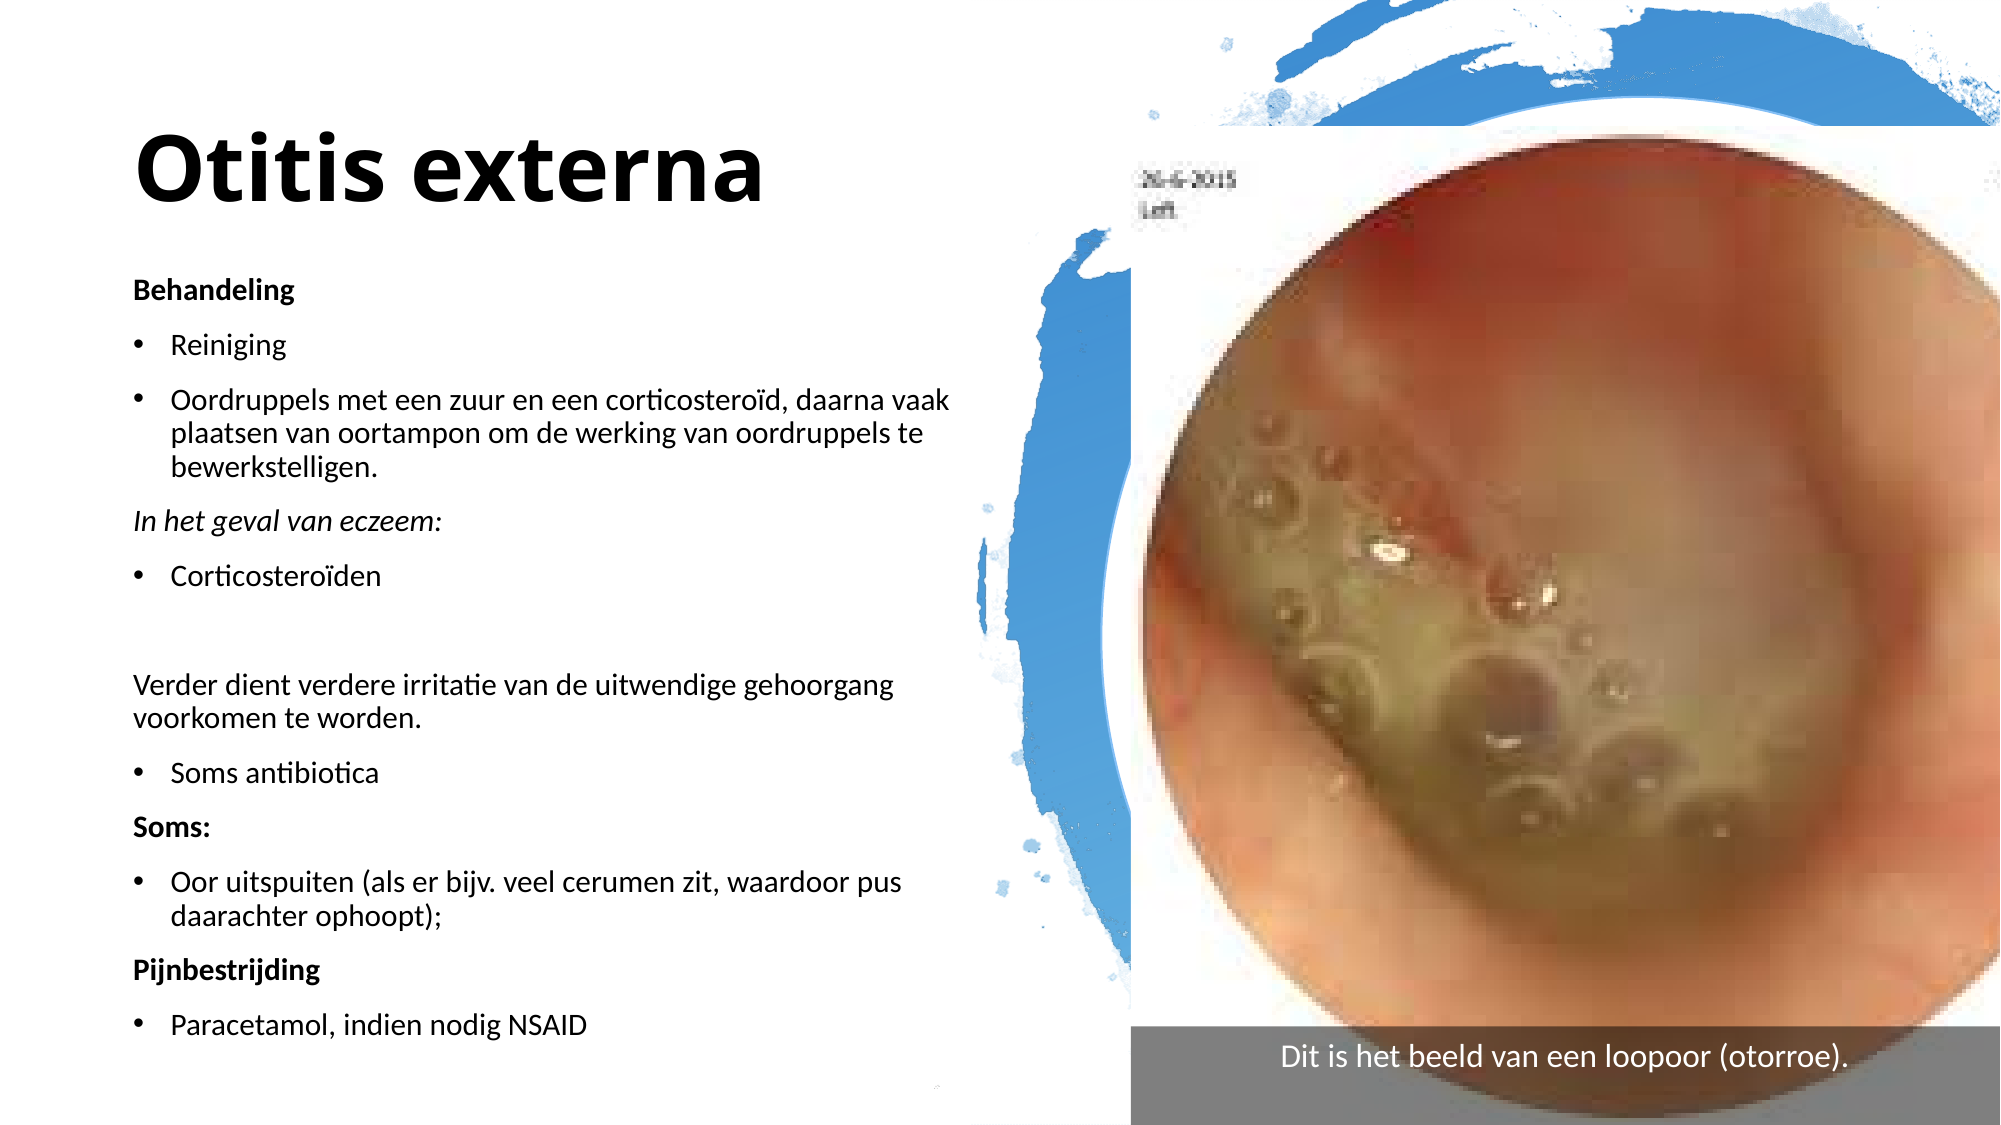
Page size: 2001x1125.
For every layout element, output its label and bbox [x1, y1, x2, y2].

list [1130, 126, 2000, 1125]
picture [0, 0, 2000, 1125]
